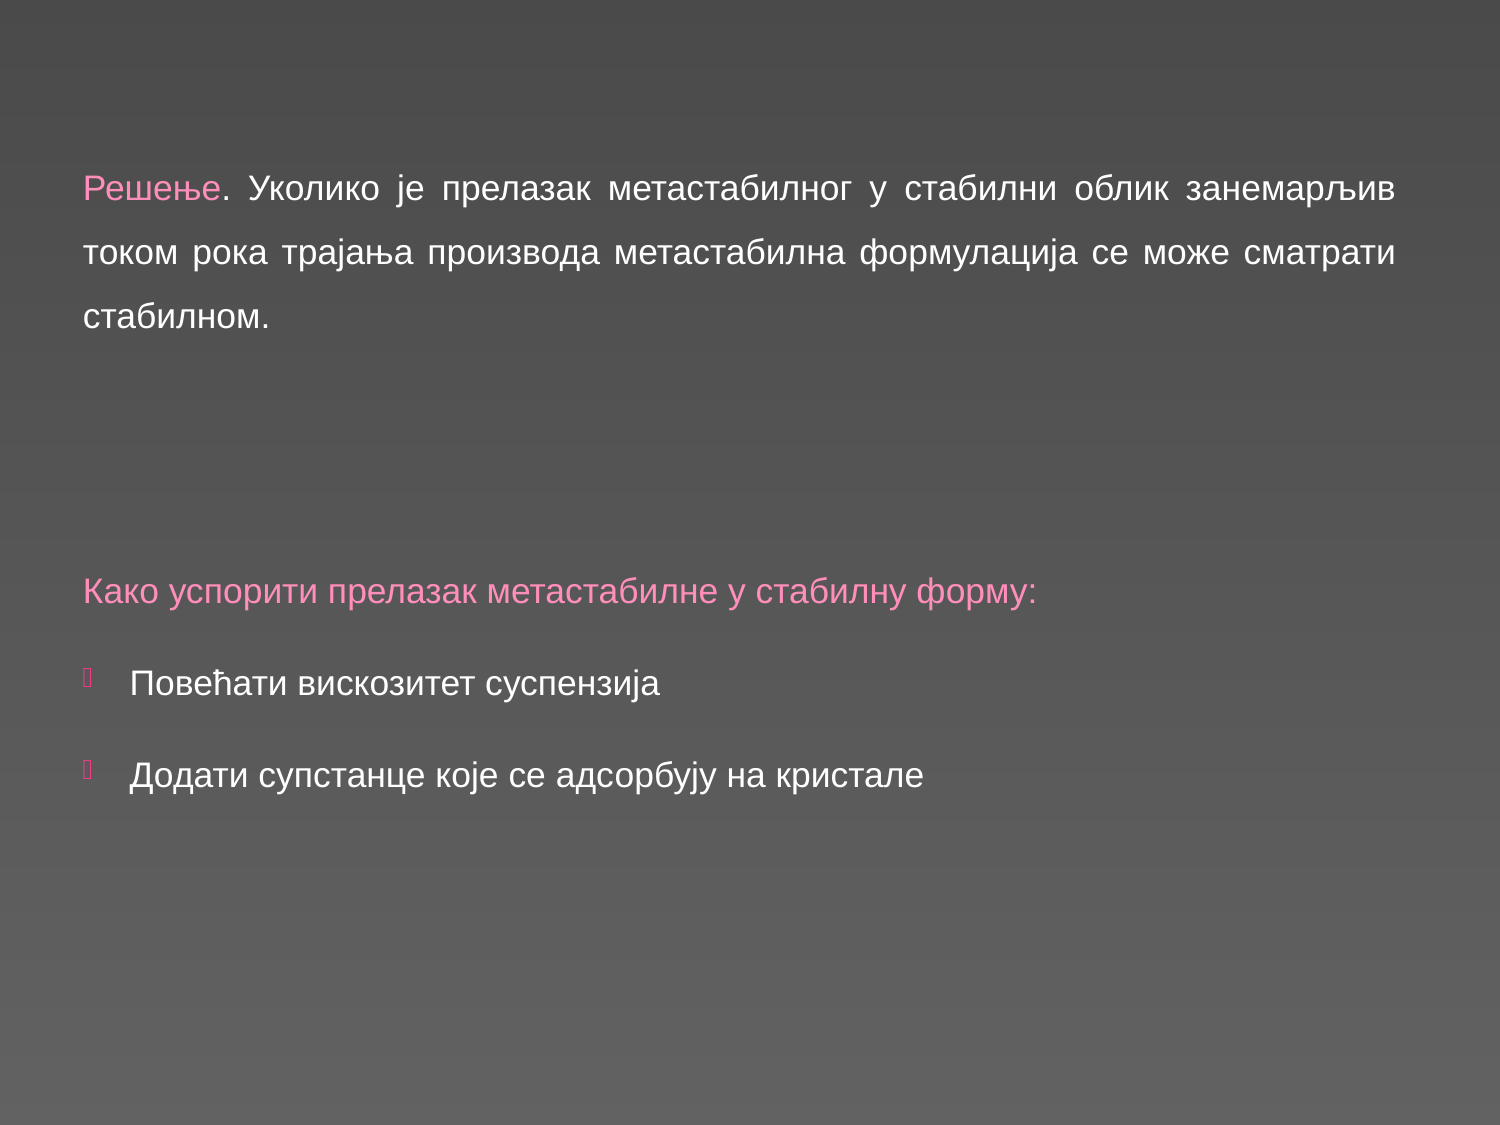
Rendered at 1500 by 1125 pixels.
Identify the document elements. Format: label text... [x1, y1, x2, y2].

list Решење. Уколико је прелазак метастабилног у стабилни облик занемарљив током рока трајања производа метастабилна формулација се може сматрати стабилном. Како успорити прелазак метастабилне у стабилну форму: Повећати вискозитет суспензија Додати супстанце које се адсорбују на кристале [0, 66, 1412, 1024]
